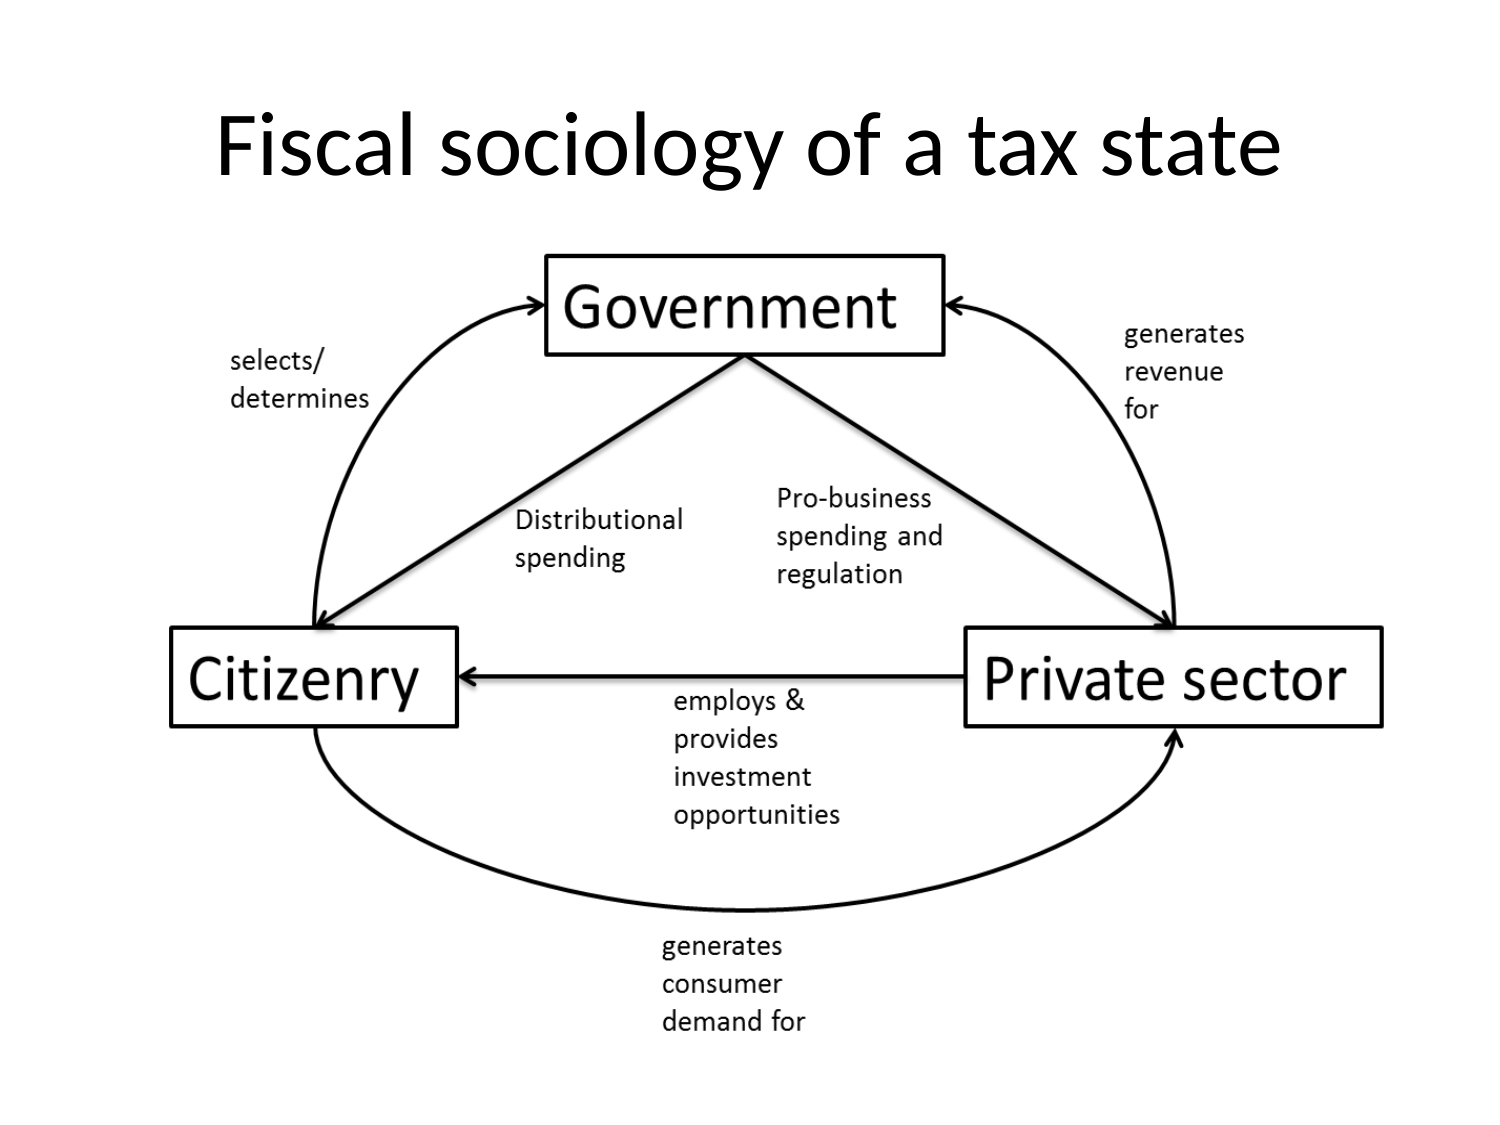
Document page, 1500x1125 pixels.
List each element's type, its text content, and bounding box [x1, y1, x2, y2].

picture [147, 243, 1389, 1059]
title Fiscal sociology of a tax state [75, 45, 1425, 233]
